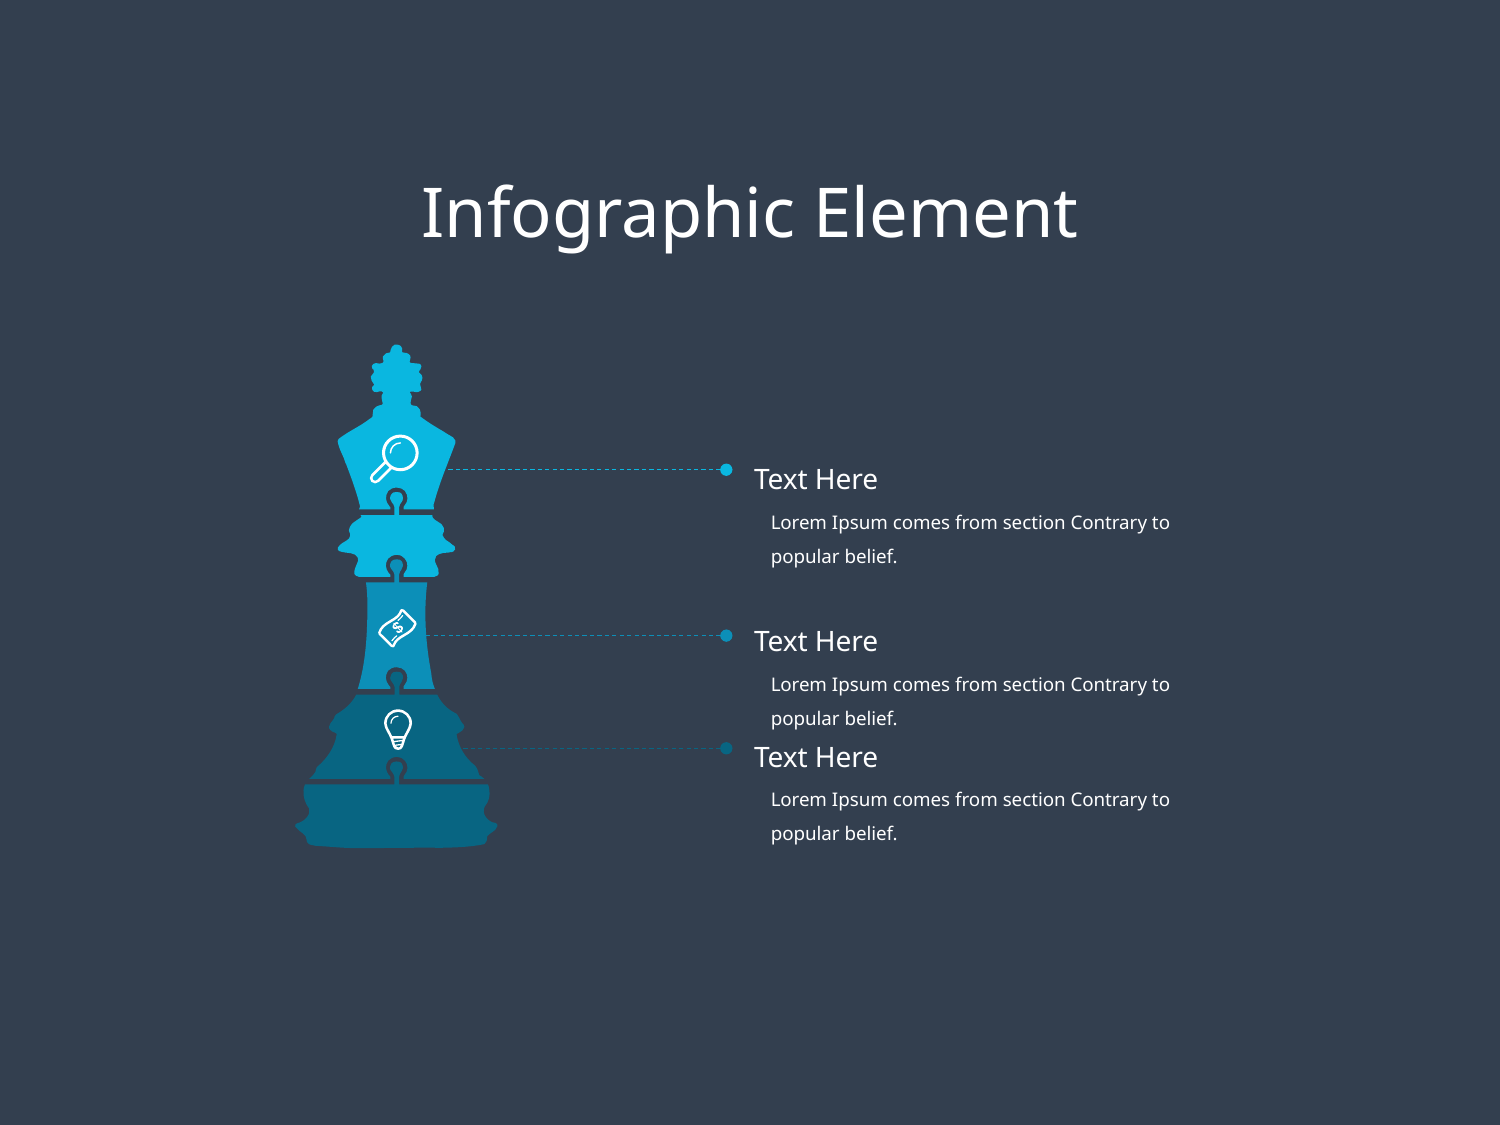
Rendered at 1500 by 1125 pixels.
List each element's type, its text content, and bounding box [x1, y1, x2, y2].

text_box Infographic Element [406, 161, 1094, 259]
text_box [369, 434, 419, 484]
text_box [337, 344, 456, 510]
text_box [378, 608, 417, 648]
text_box [295, 761, 498, 849]
text_box Text Here [739, 616, 893, 665]
text_box [337, 491, 456, 577]
text_box Text Here [739, 454, 893, 503]
text_box Lorem Ipsum comes from section Contrary to popular belief. [756, 769, 1255, 852]
text_box Lorem Ipsum comes from section Contrary to popular belief. [756, 653, 1255, 736]
text_box Text Here [739, 731, 893, 781]
text_box Lorem Ipsum comes from section Contrary to popular belief. [756, 491, 1255, 575]
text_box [384, 709, 413, 750]
text_box [357, 559, 435, 689]
text_box [309, 671, 485, 779]
